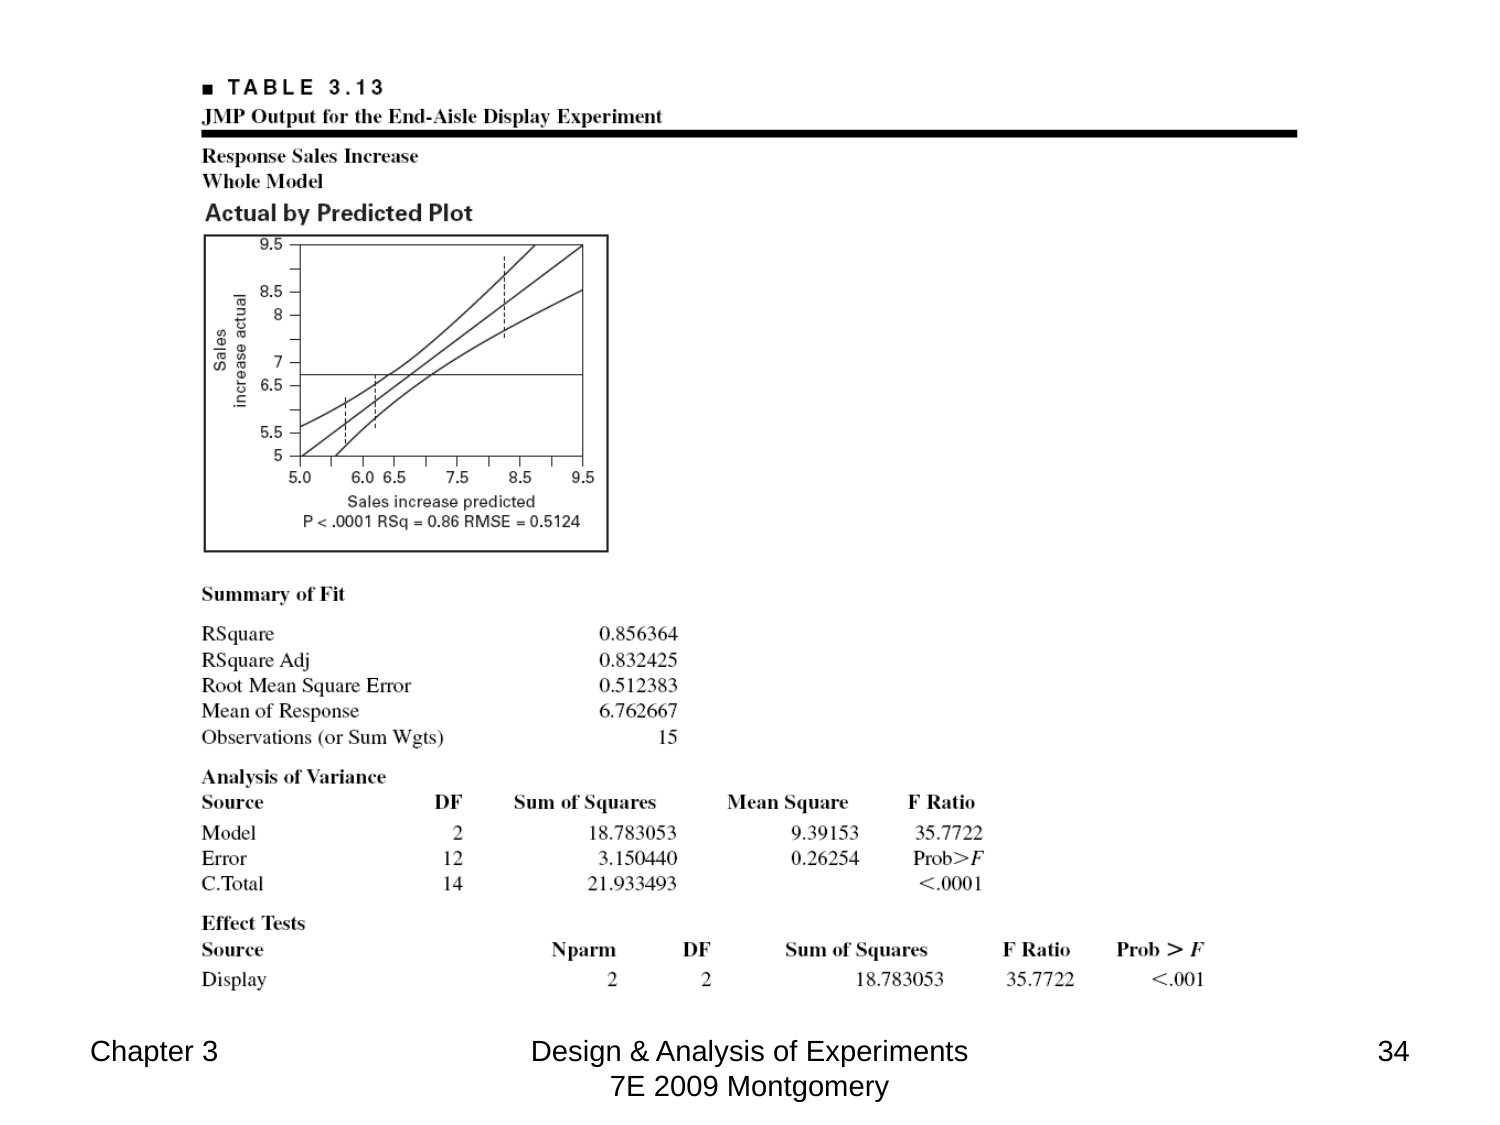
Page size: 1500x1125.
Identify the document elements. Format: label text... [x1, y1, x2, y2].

slide_number Chapter 3 [74, 1024, 426, 1103]
footer Design & Analysis of Experiments 7E 2009 Montgomery [512, 1024, 988, 1103]
slide_number 34 [1074, 1024, 1426, 1103]
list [164, 44, 1336, 1006]
